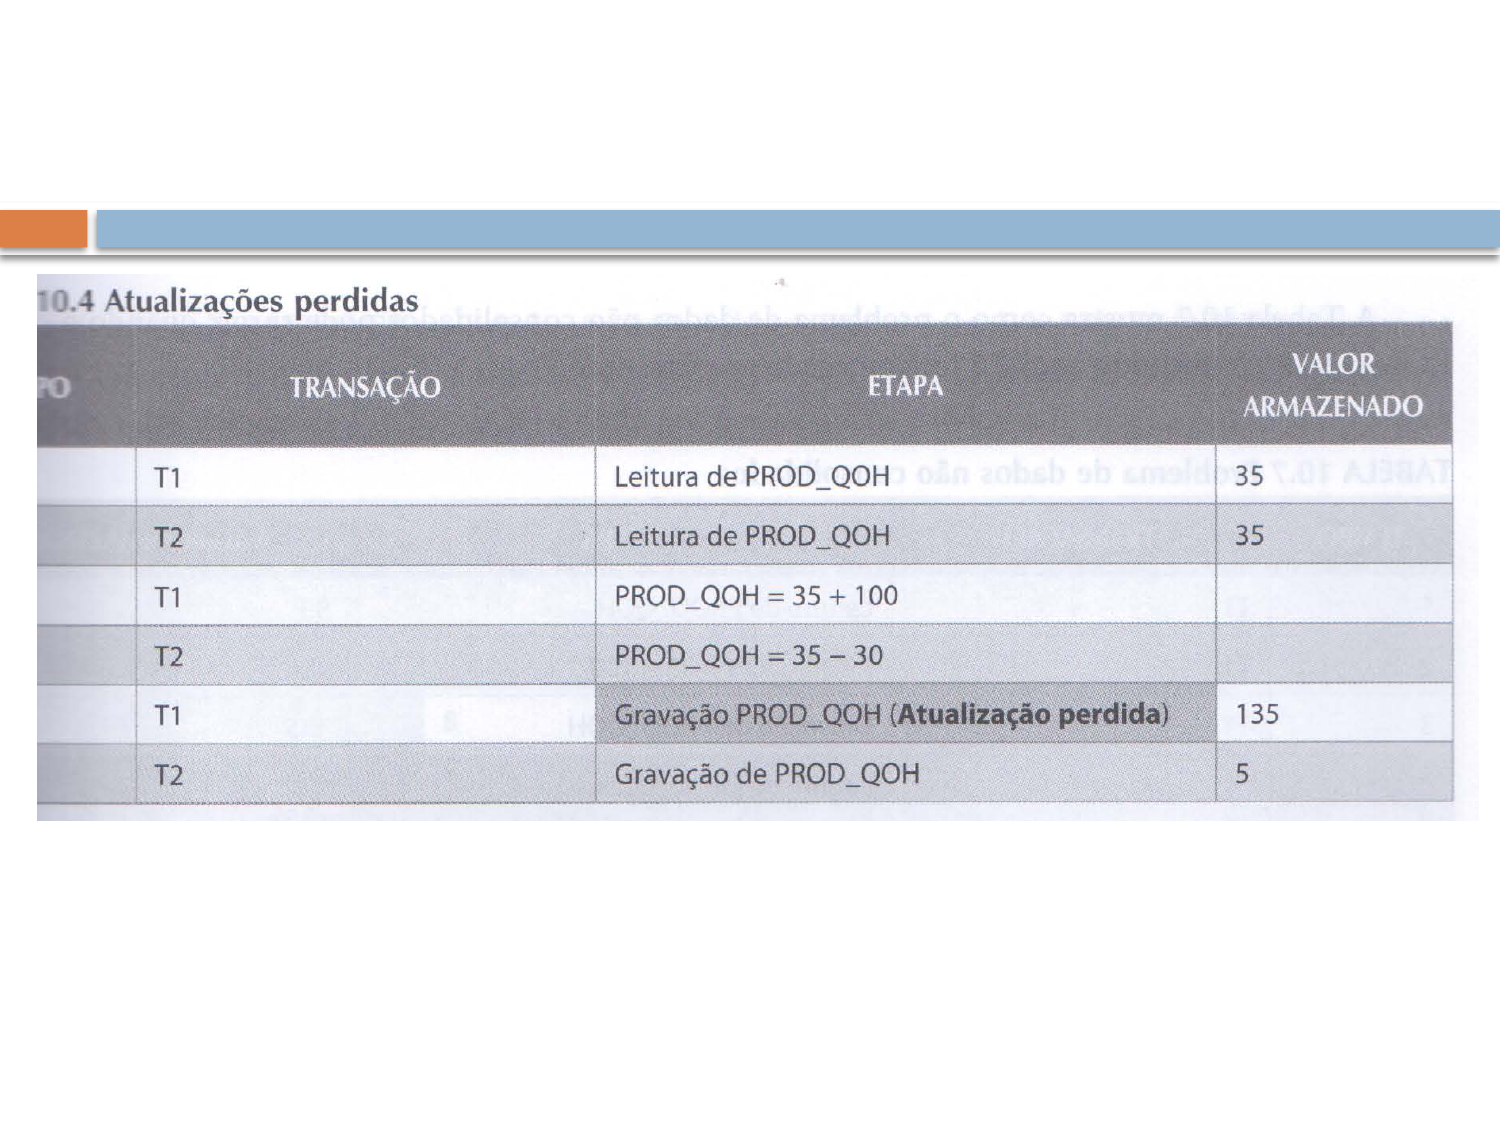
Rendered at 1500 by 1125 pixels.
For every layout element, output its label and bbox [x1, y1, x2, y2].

picture [37, 274, 1479, 821]
